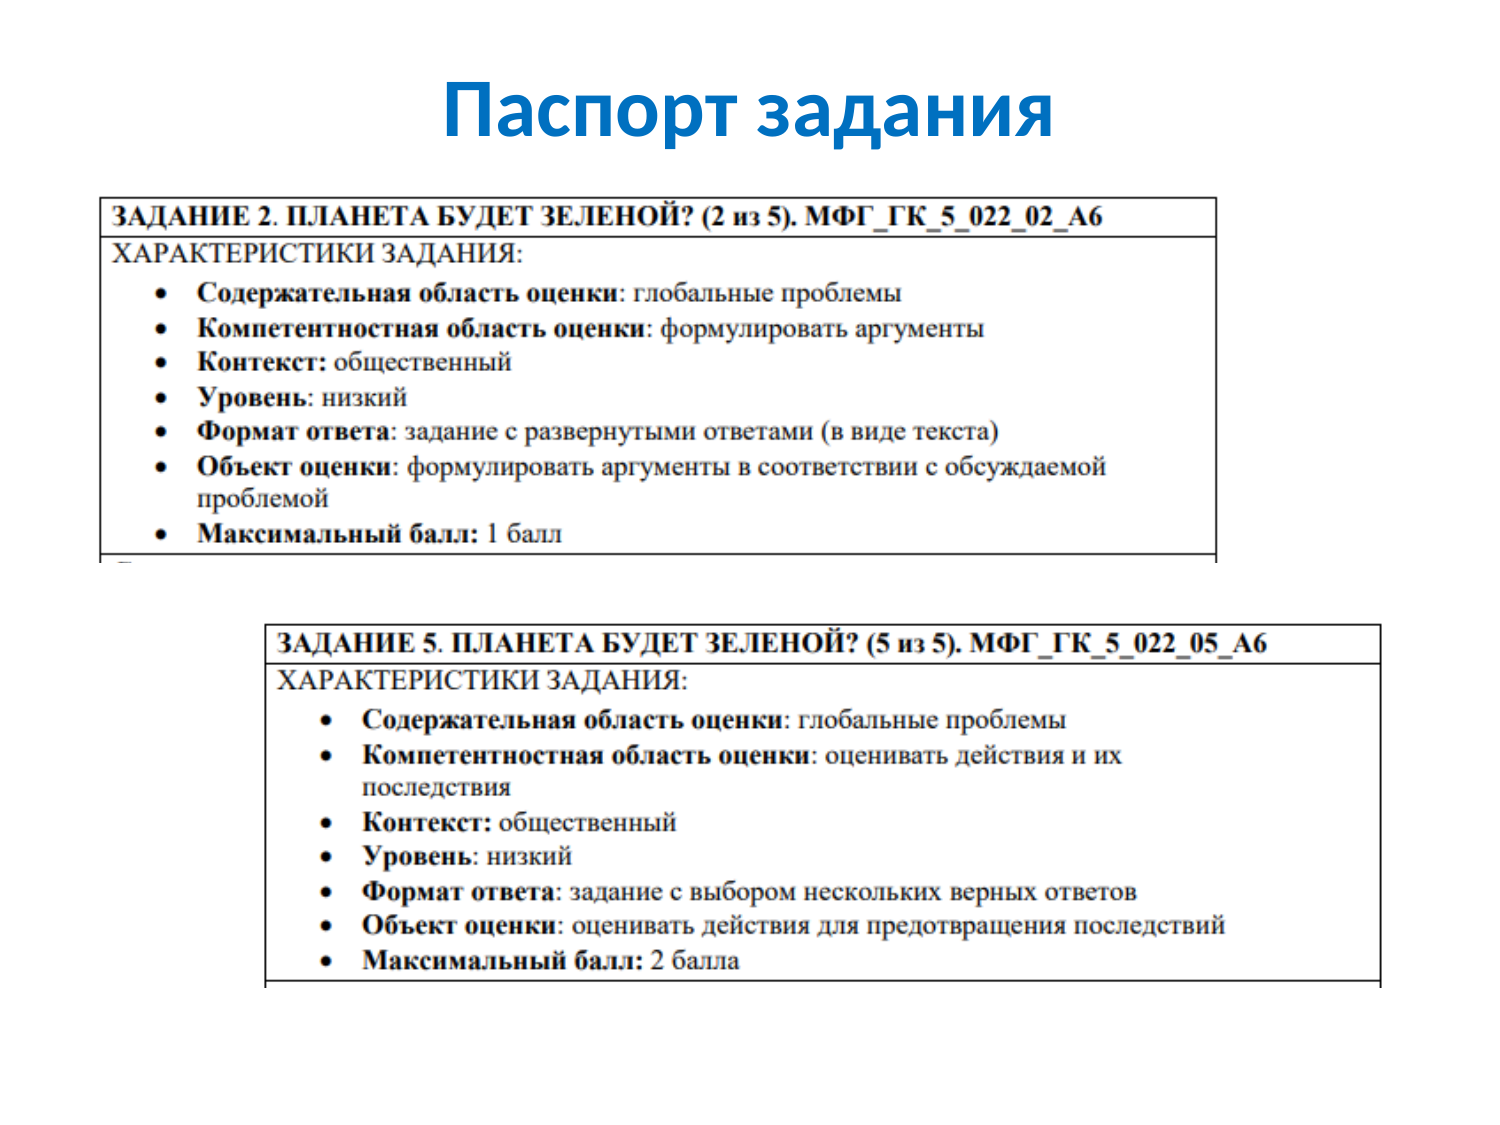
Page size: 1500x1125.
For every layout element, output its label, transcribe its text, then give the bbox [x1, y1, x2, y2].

picture [261, 621, 1393, 988]
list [29, 196, 1228, 563]
title Паспорт задания [75, 45, 1425, 161]
